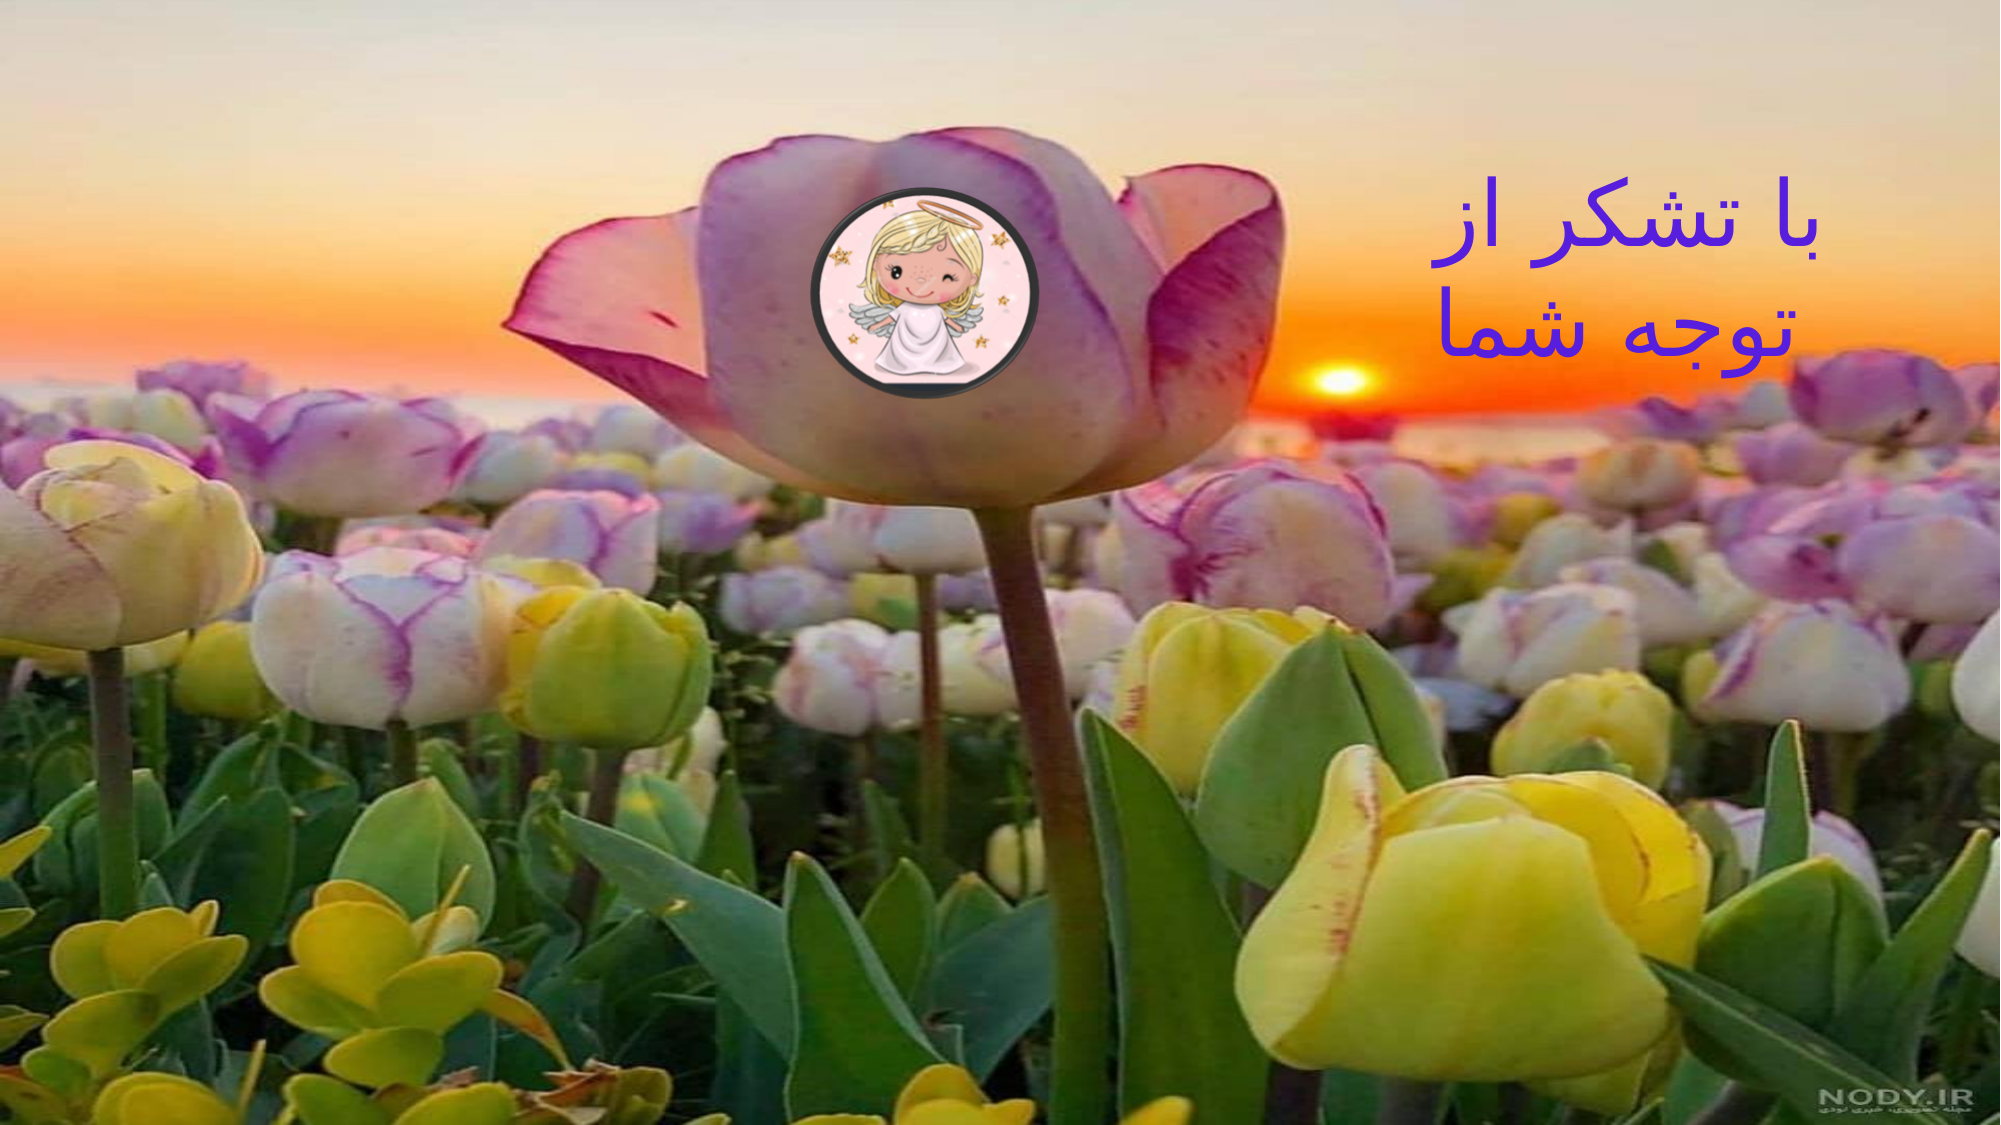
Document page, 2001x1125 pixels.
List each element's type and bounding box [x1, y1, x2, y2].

list [0, 0, 2000, 1125]
picture [780, 186, 1070, 516]
